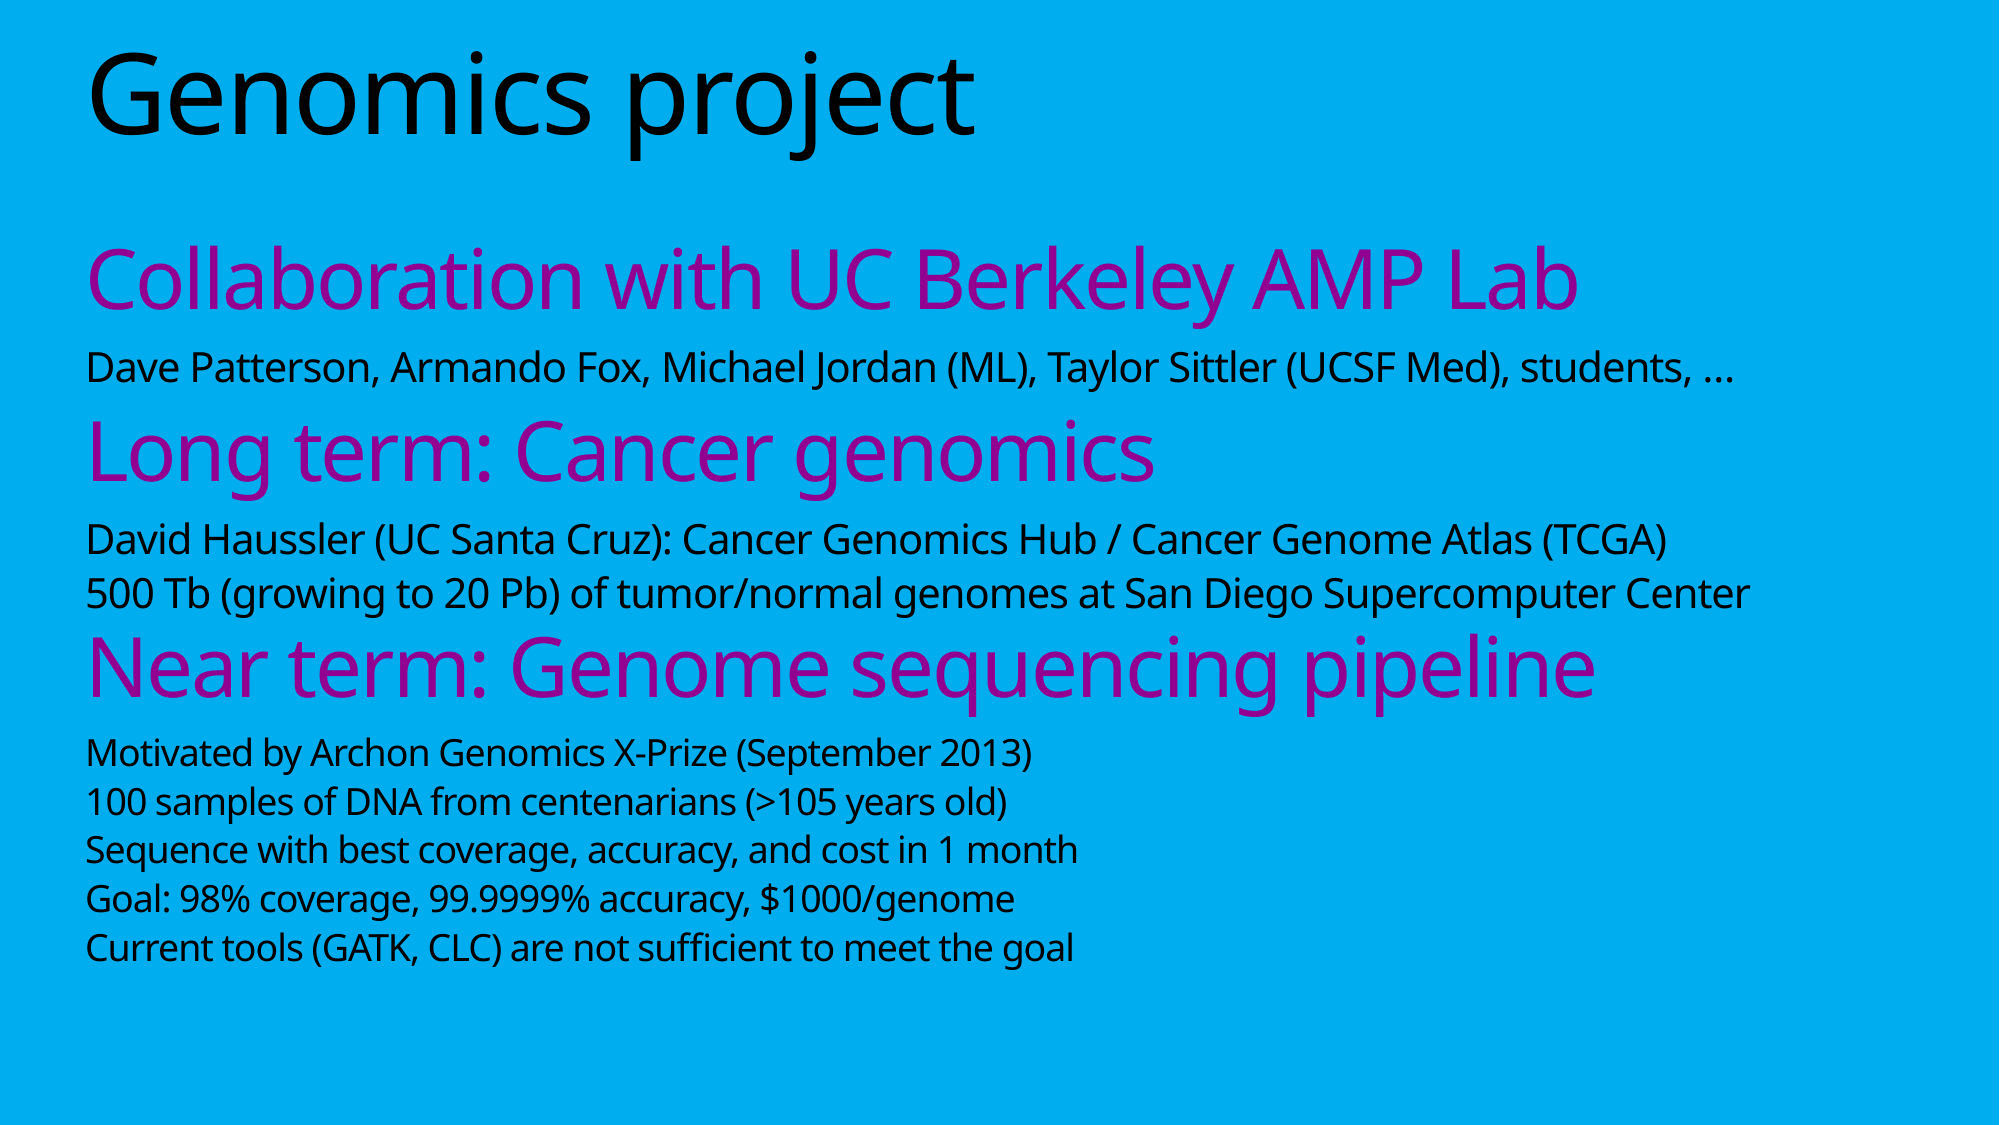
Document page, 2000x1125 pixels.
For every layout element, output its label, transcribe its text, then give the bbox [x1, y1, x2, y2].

title Genomics project [85, 37, 1914, 161]
list Collaboration with UC Berkeley AMP Lab Dave Patterson, Armando Fox, Michael Jordan (ML), Taylor Sittler (UCSF Med), students, … Long term: Cancer genomics David Haussler (UC Santa Cruz): Cancer Genomics Hub / Cancer Genome Atlas (TCGA) 500 Tb (growing to 20 Pb) of tumor/normal genomes at San Diego Supercomputer Center Near term: Genome sequencing pipeline Motivated by Archon Genomics X-Prize (September 2013) 100 samples of DNA from centenarians (>105 years old) Sequence with best coverage, accuracy, and cost in 1 month Goal: 98% coverage, 99.9999% accuracy, $1000/genome Current tools (GATK, CLC) are not sufficient to meet the goal [85, 237, 1914, 978]
